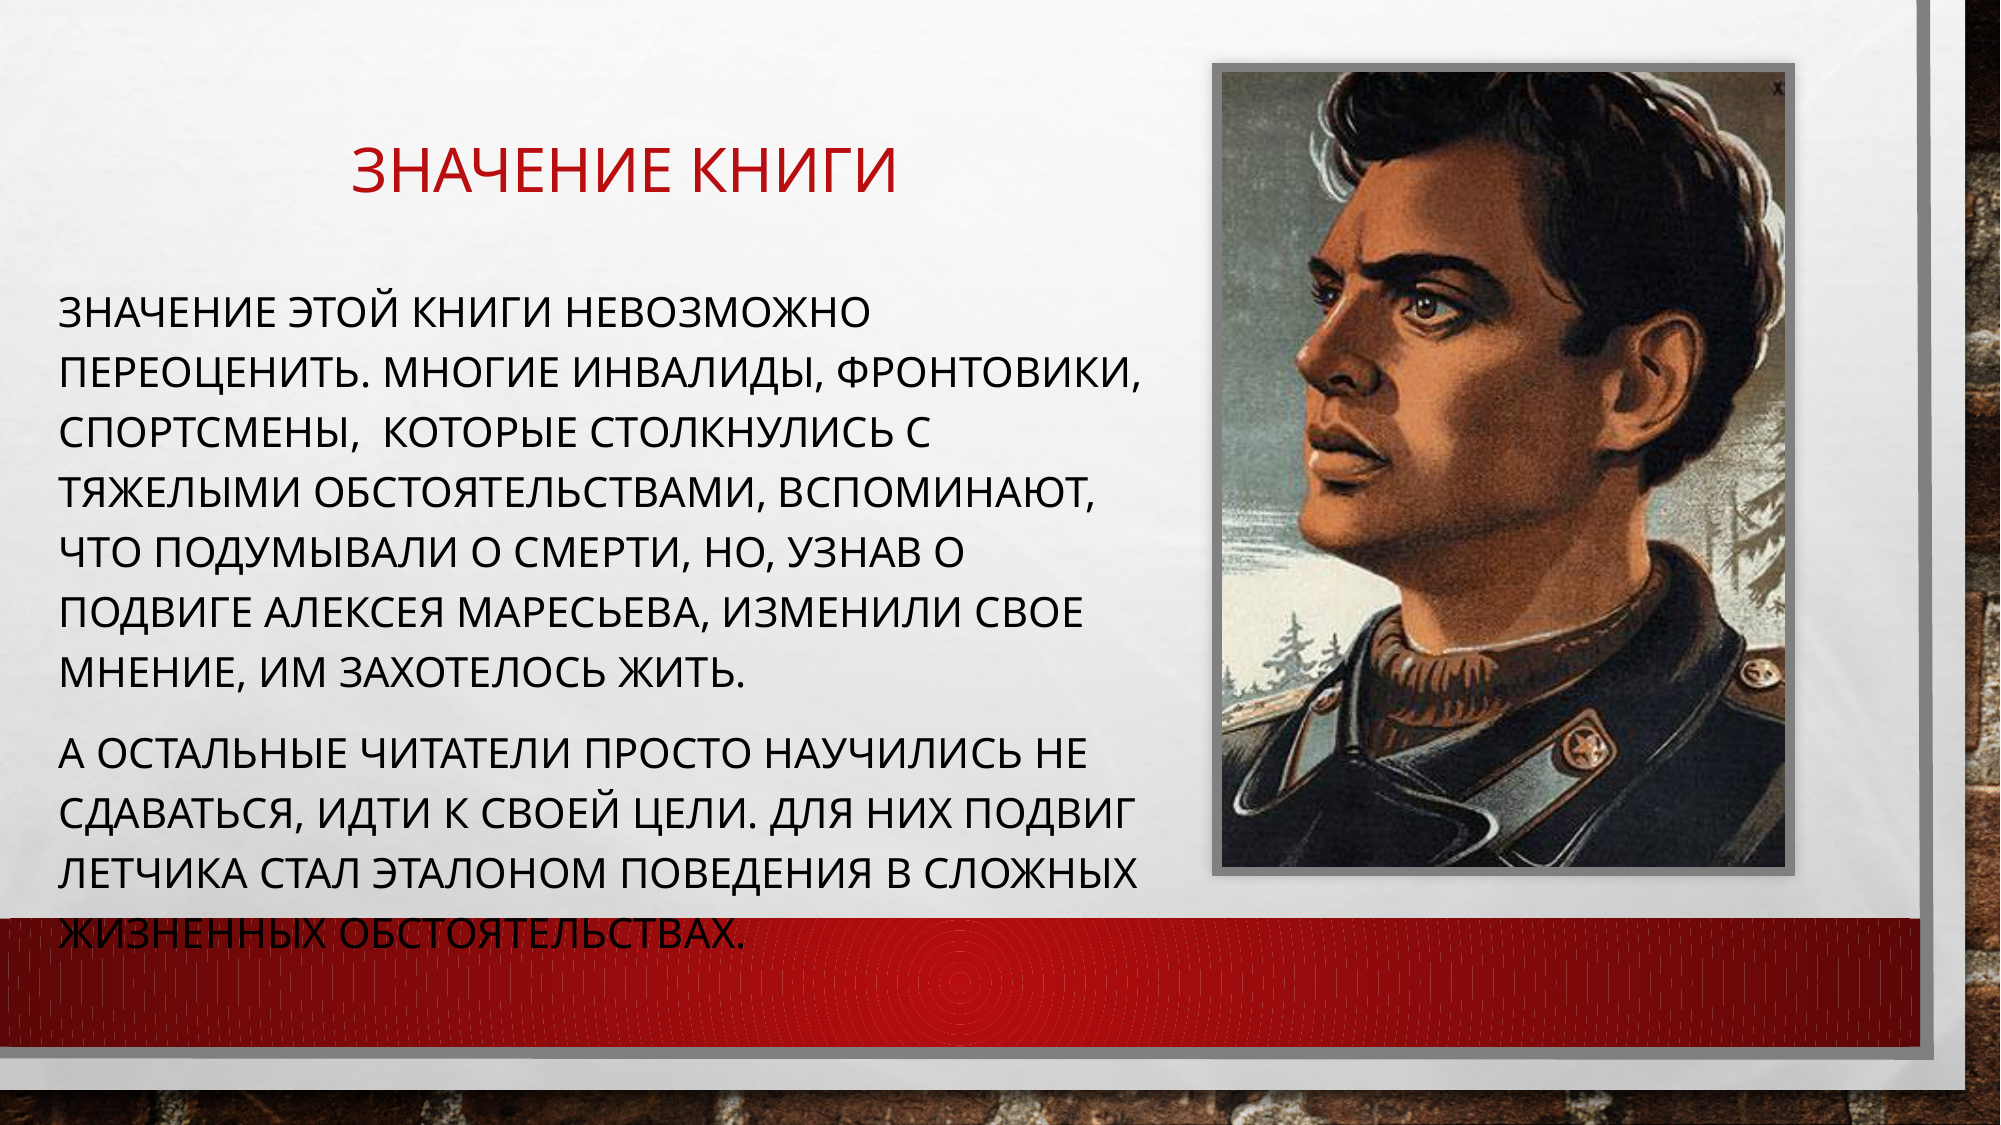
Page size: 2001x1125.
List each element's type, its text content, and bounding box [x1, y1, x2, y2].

picture [1221, 71, 1786, 868]
picture [0, 0, 2000, 1125]
list Значение этой книги невозможно переоценить. Многие инвалиды, фронтовики, спортсмены, которые столкнулись с тяжелыми обстоятельствами, вспоминают, что подумывали о смерти, но, узнав о подвиге алексея маресьева, изменили свое мнение, им захотелось жить. А остальные читатели просто научились не сдаваться, идти к своей цели. Для них подвиг летчика стал эталоном поведения в сложных жизненных обстоятельствах. [43, 268, 1159, 890]
title Значение книги [311, 76, 941, 214]
